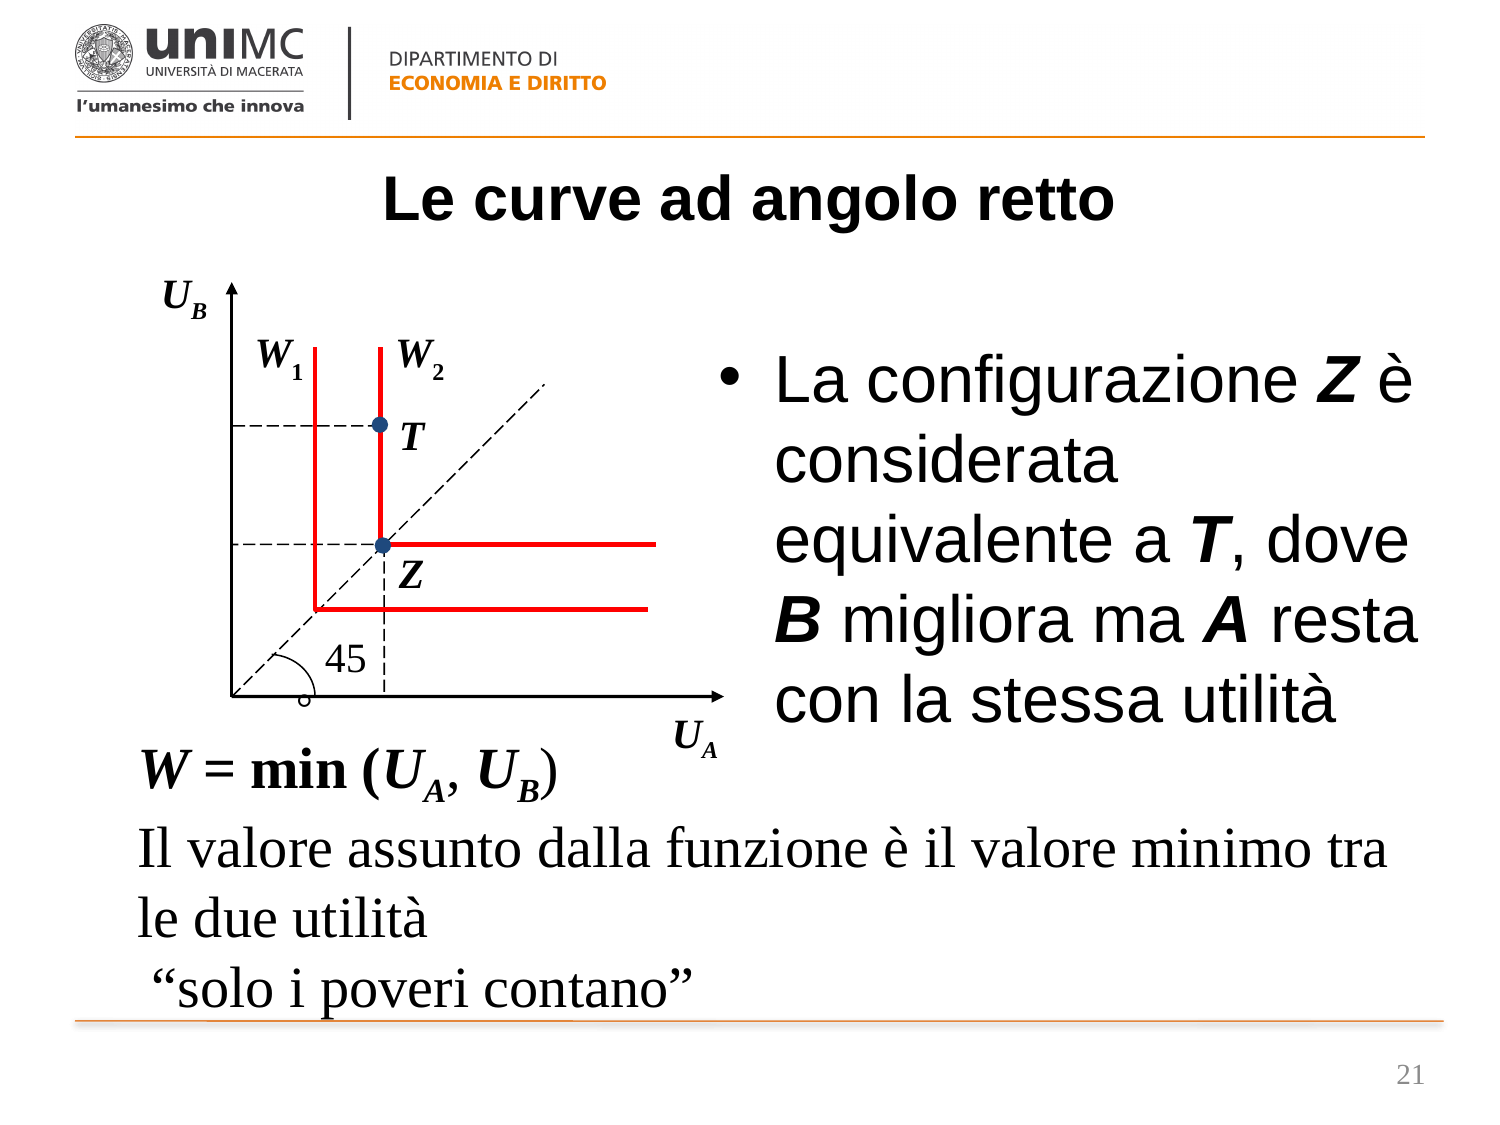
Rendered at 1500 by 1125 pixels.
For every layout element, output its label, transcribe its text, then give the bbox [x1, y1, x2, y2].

list La configurazione Z è considerata equivalente a T, dove B migliora ma A resta con la stessa utilità [840, 328, 1442, 762]
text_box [116, 236, 836, 769]
slide_number 21 [1091, 1042, 1442, 1103]
picture [75, 24, 1425, 138]
title Le curve ad angolo retto [75, 149, 1425, 241]
text_box W = min (UA, UB) Il valore assunto dalla funzione è il valore minimo tra le due utilità “solo i poveri contano” [122, 722, 1412, 1027]
